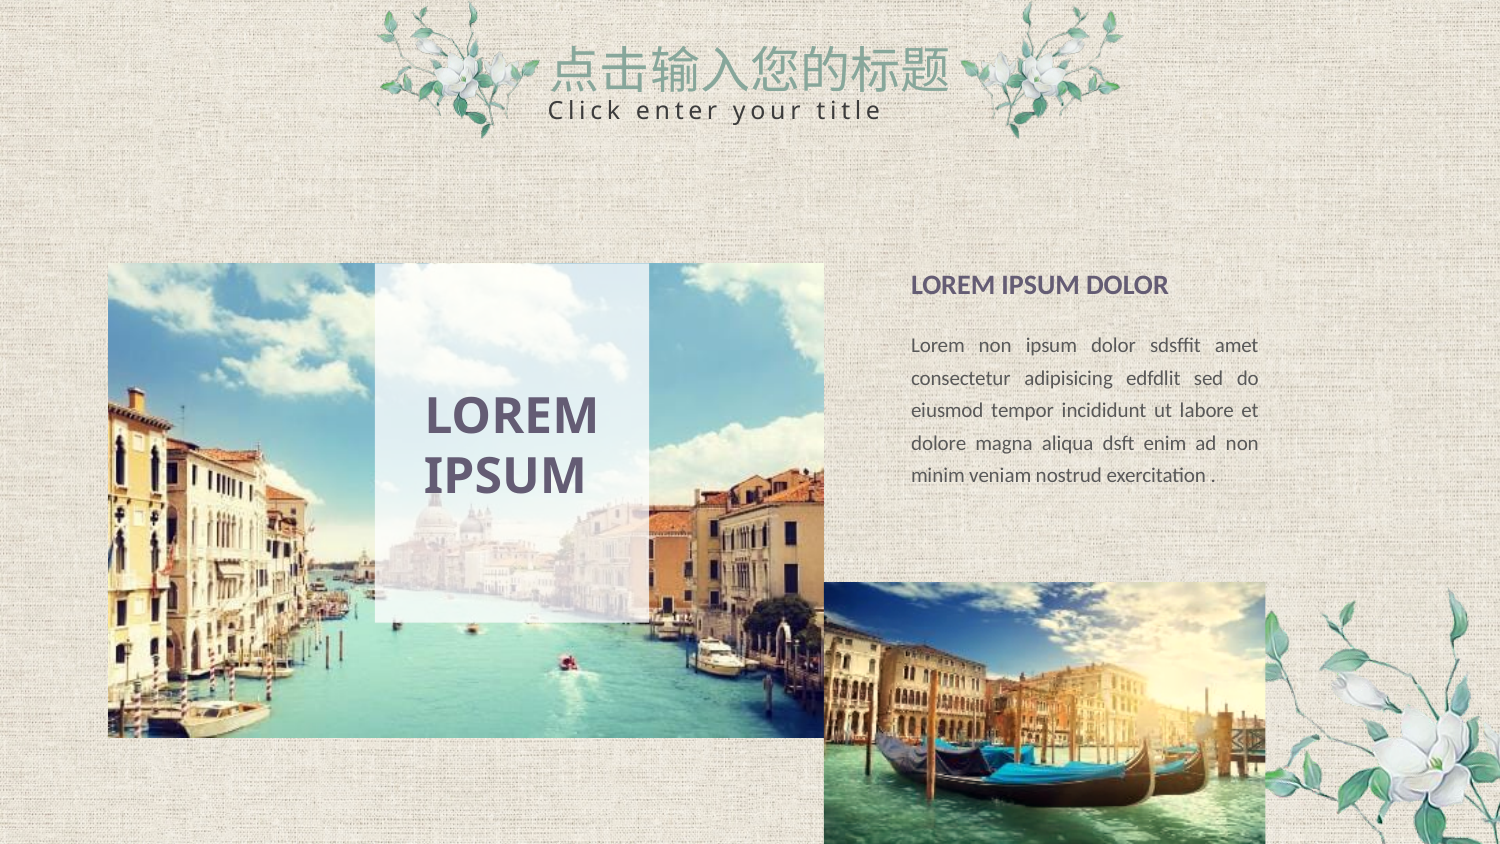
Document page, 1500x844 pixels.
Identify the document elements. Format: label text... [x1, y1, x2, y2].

picture [0, 0, 1500, 844]
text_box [374, 0, 1125, 140]
text_box [107, 262, 825, 738]
text_box LOREM IPSUM DOLOR [896, 258, 1266, 309]
text_box LOREM IPSUM [374, 262, 650, 624]
text_box [823, 582, 1266, 844]
text_box Lorem non ipsum dolor sdsffit amet consectetur adipisicing edfdlit sed do eiusmod tempor incididunt ut labore et dolore magna aliqua dsft enim ad non minim veniam nostrud exercitation . [896, 317, 1274, 522]
